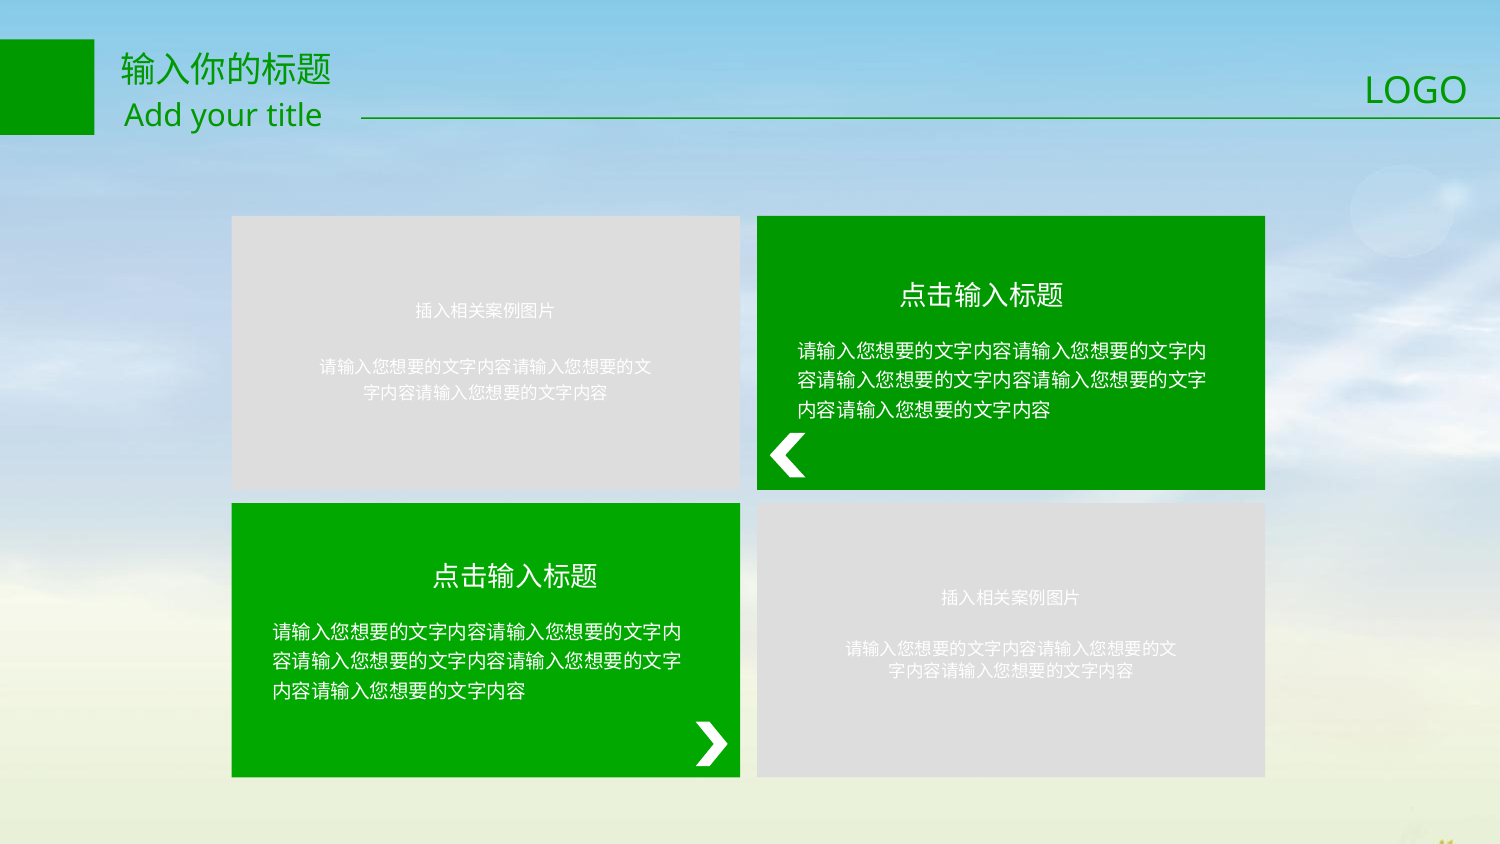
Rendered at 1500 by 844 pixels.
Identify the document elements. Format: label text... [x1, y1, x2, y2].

text_box 点击输入标题 [797, 277, 1166, 311]
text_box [840, 586, 1182, 682]
text_box 请输入您想要的文字内容请输入您想要的文字内容请输入您想要的文字内容请输入您想要的文字内容请输入您想要的文字内容 [797, 332, 1225, 422]
picture [0, 0, 1500, 844]
text_box [230, 502, 741, 779]
text_box [757, 503, 1266, 778]
text_box [769, 432, 806, 478]
text_box [756, 215, 1266, 491]
text_box [695, 721, 728, 767]
text_box [231, 215, 741, 490]
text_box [315, 299, 657, 405]
text_box 请输入您想要的文字内容请输入您想要的文字内容请输入您想要的文字内容请输入您想要的文字内容请输入您想要的文字内容 [272, 614, 700, 703]
text_box 点击输入标题 [331, 558, 700, 592]
